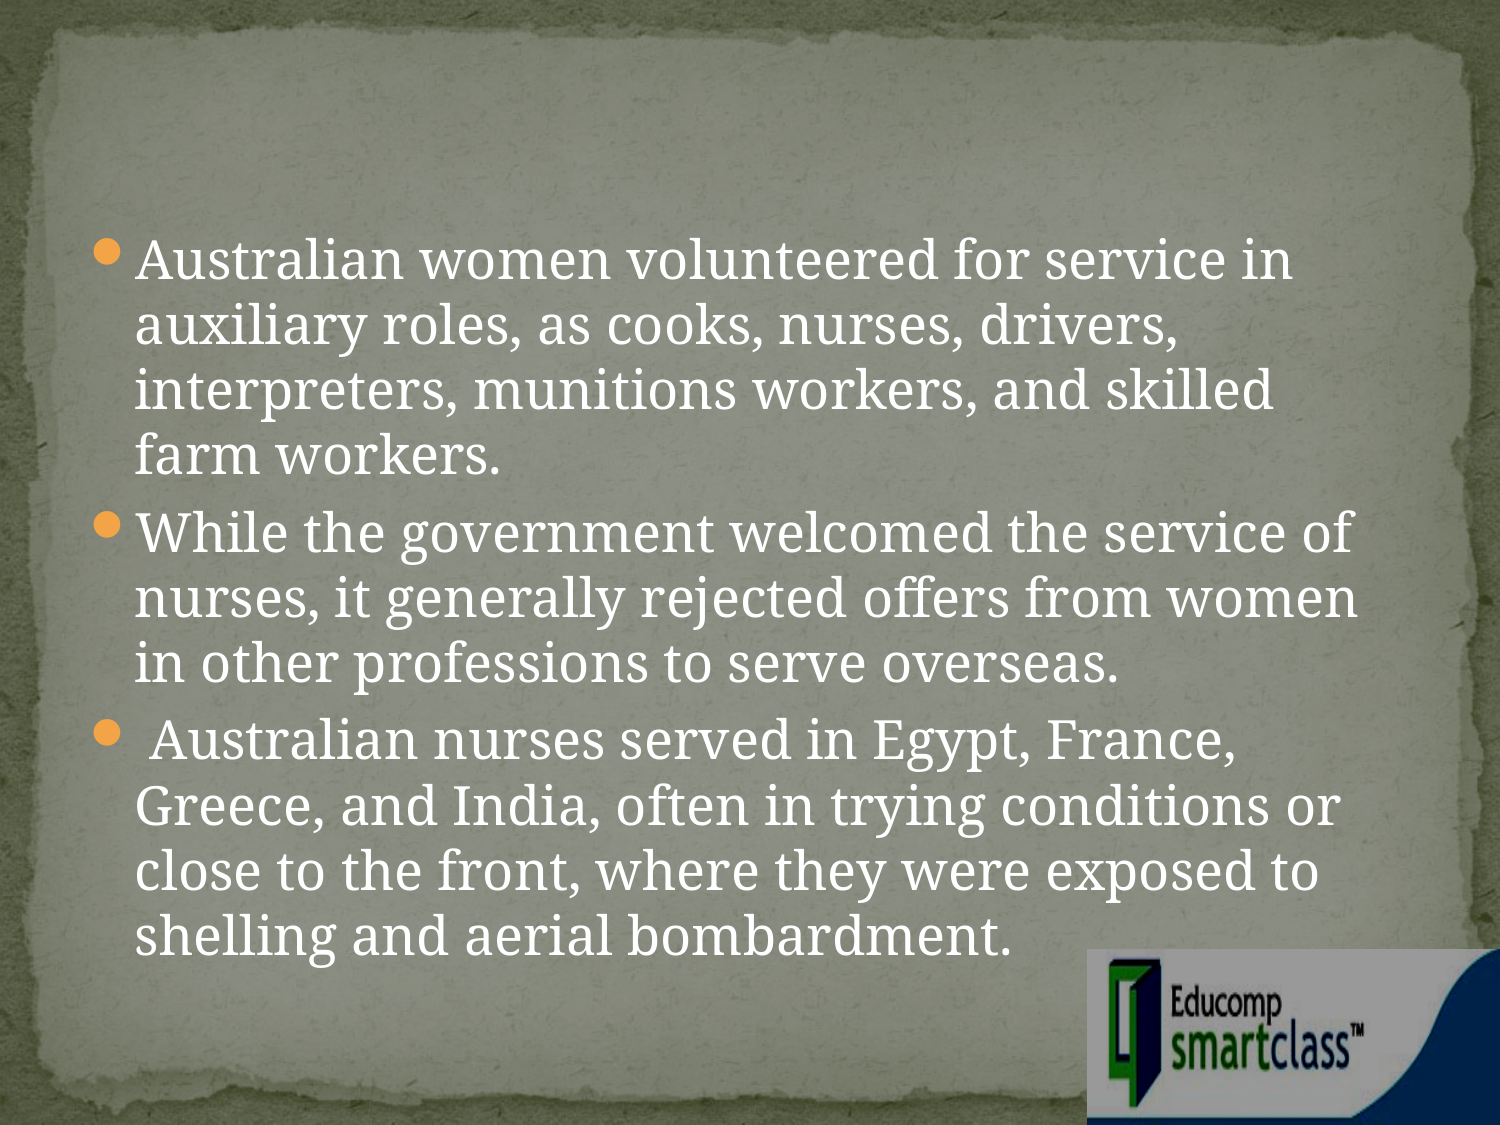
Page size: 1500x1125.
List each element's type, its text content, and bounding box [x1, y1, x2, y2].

picture [1087, 949, 1500, 1125]
list Australian women volunteered for service in auxiliary roles, as cooks, nurses, drivers, interpreters, munitions workers, and skilled farm workers. While the government welcomed the service of nurses, it generally rejected offers from women in other professions to serve overseas. Australian nurses served in Egypt, France, Greece, and India, often in trying conditions or close to the front, where they were exposed to shelling and aerial bombardment. [75, 62, 1425, 1005]
